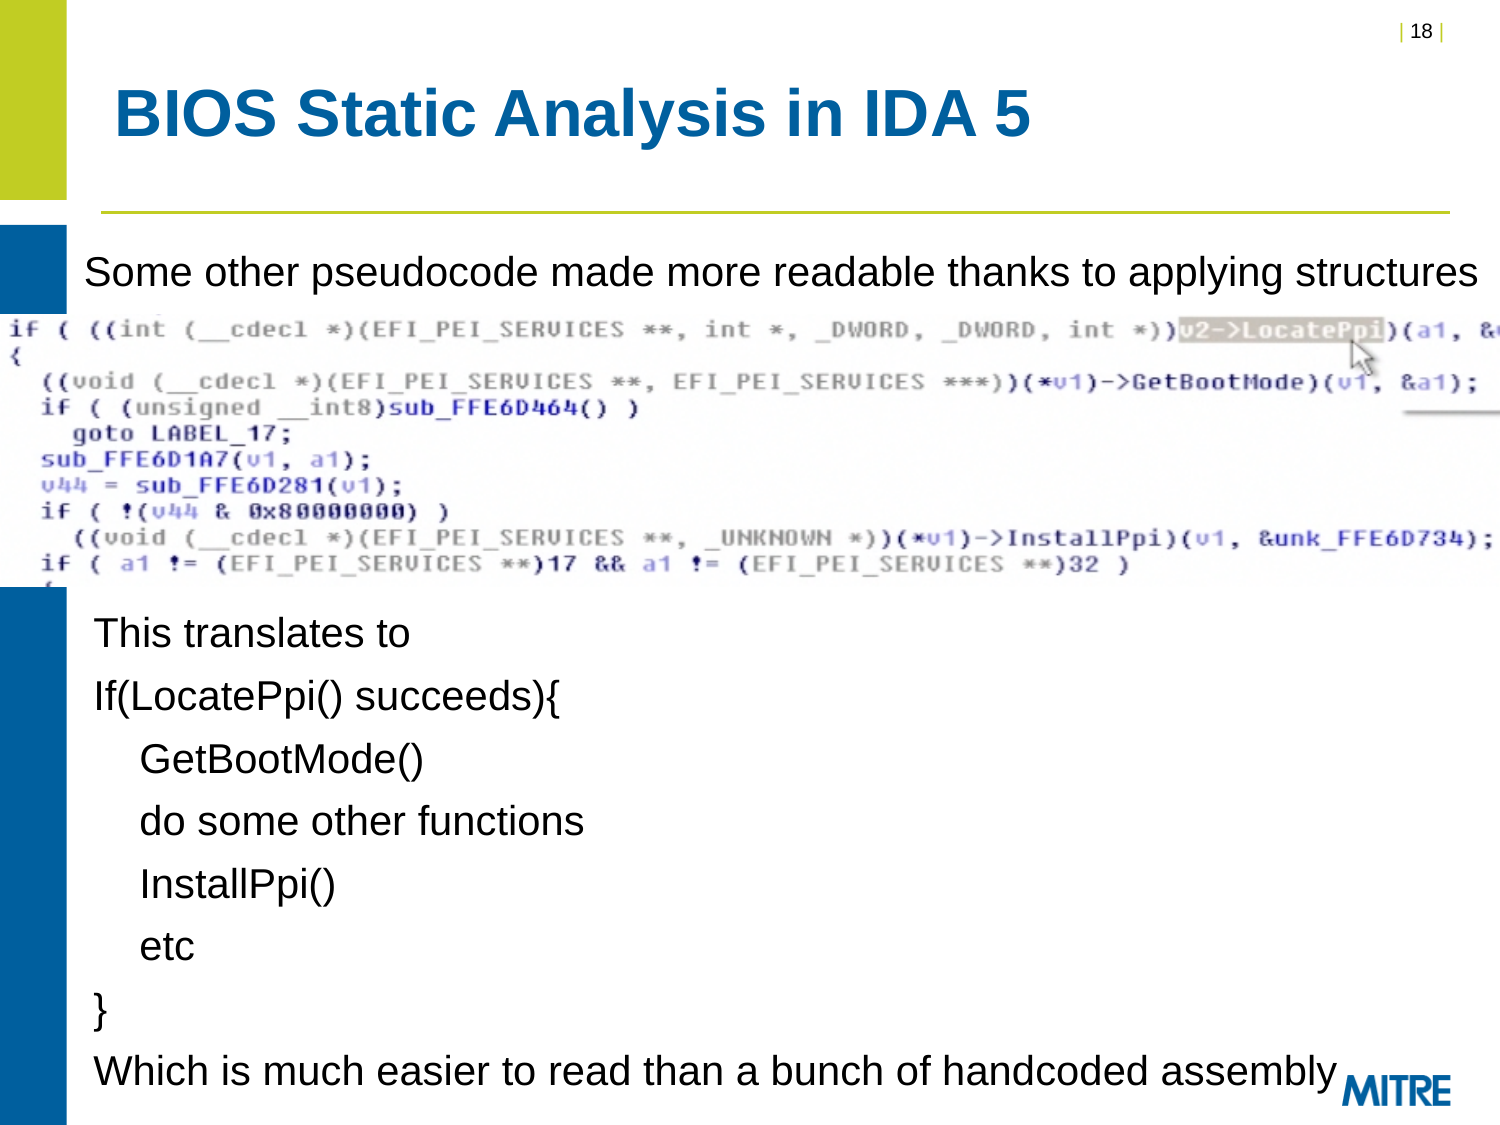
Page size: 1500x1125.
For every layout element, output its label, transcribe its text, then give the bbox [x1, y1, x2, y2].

picture [0, 313, 1500, 587]
text_box Some other pseudocode made more readable thanks to applying structures [69, 237, 1495, 303]
picture [1342, 1072, 1453, 1113]
text_box This translates to If(LocatePpi() succeeds){ GetBootMode() do some other functions InstallPpi() etc } Which is much easier to read than a bunch of handcoded assembly [78, 598, 1354, 1102]
title BIOS Static Analysis in IDA 5 [99, 45, 1450, 188]
